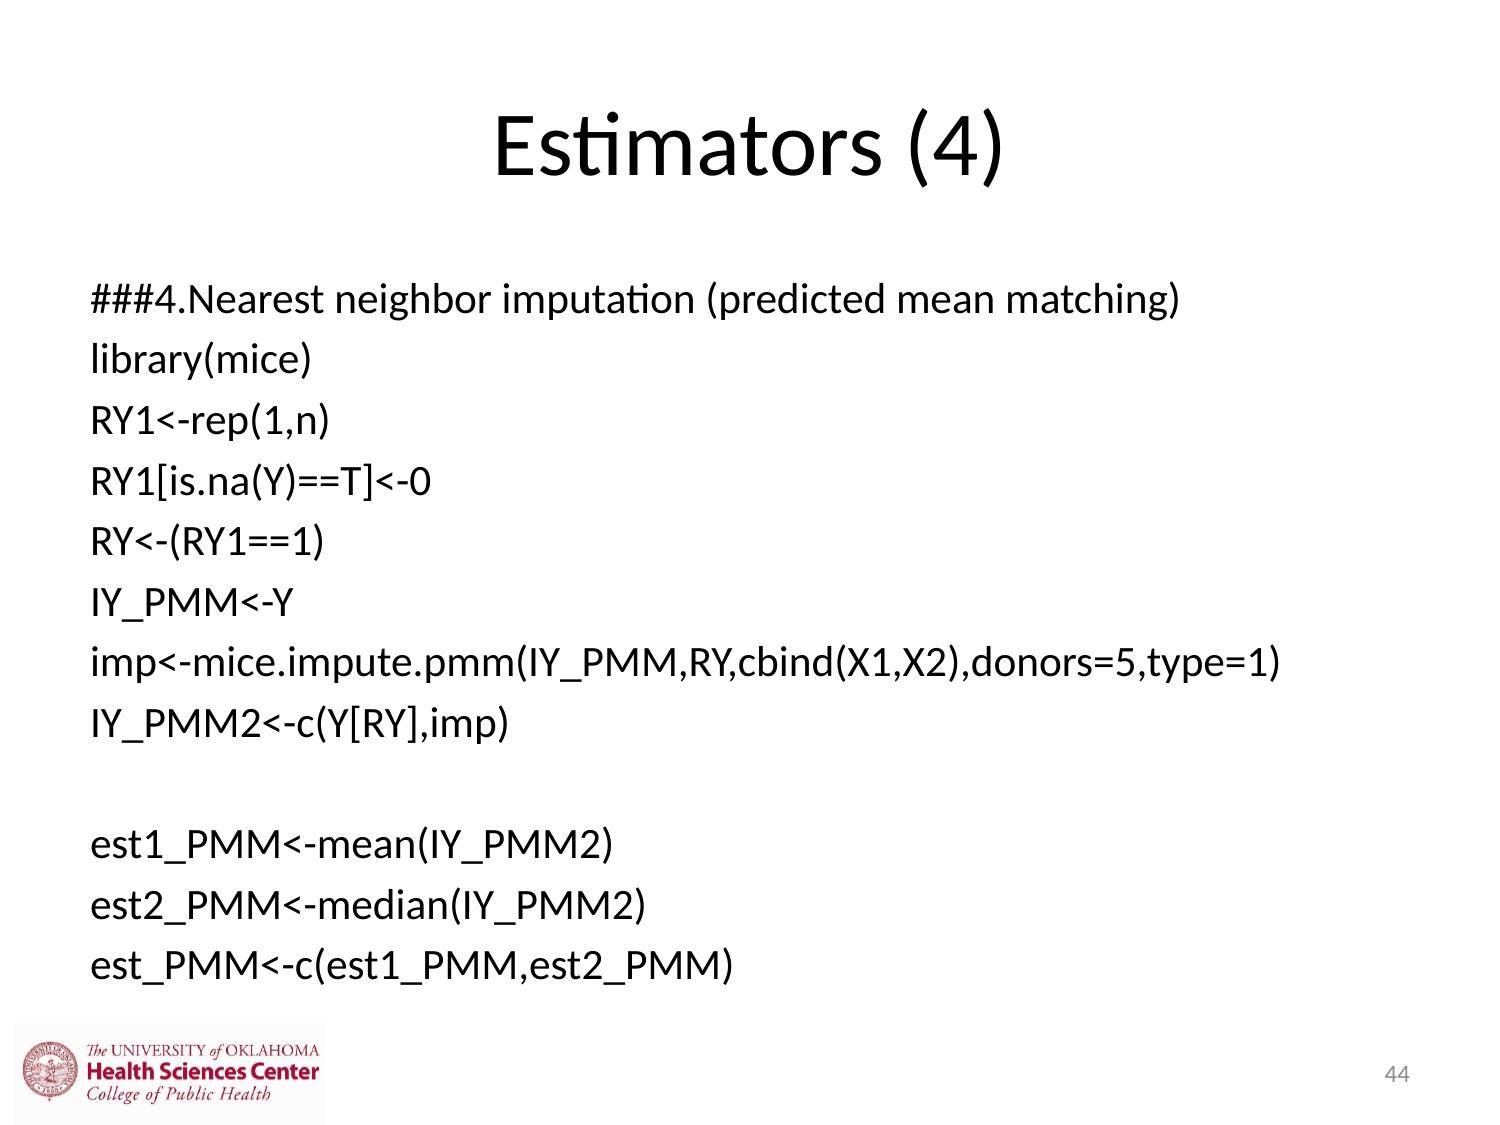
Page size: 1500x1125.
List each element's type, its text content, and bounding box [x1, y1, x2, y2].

list ###4.Nearest neighbor imputation (predicted mean matching) library(mice) RY1<-rep(1,n) RY1[is.na(Y)==T]<-0 RY<-(RY1==1) IY_PMM<-Y imp<-mice.impute.pmm(IY_PMM,RY,cbind(X1,X2),donors=5,type=1) IY_PMM2<-c(Y[RY],imp) est1_PMM<-mean(IY_PMM2) est2_PMM<-median(IY_PMM2) est_PMM<-c(est1_PMM,est2_PMM) [75, 262, 1425, 1005]
picture [15, 1022, 325, 1125]
title Estimators (4) [75, 45, 1425, 233]
slide_number 44 [1074, 1042, 1425, 1103]
